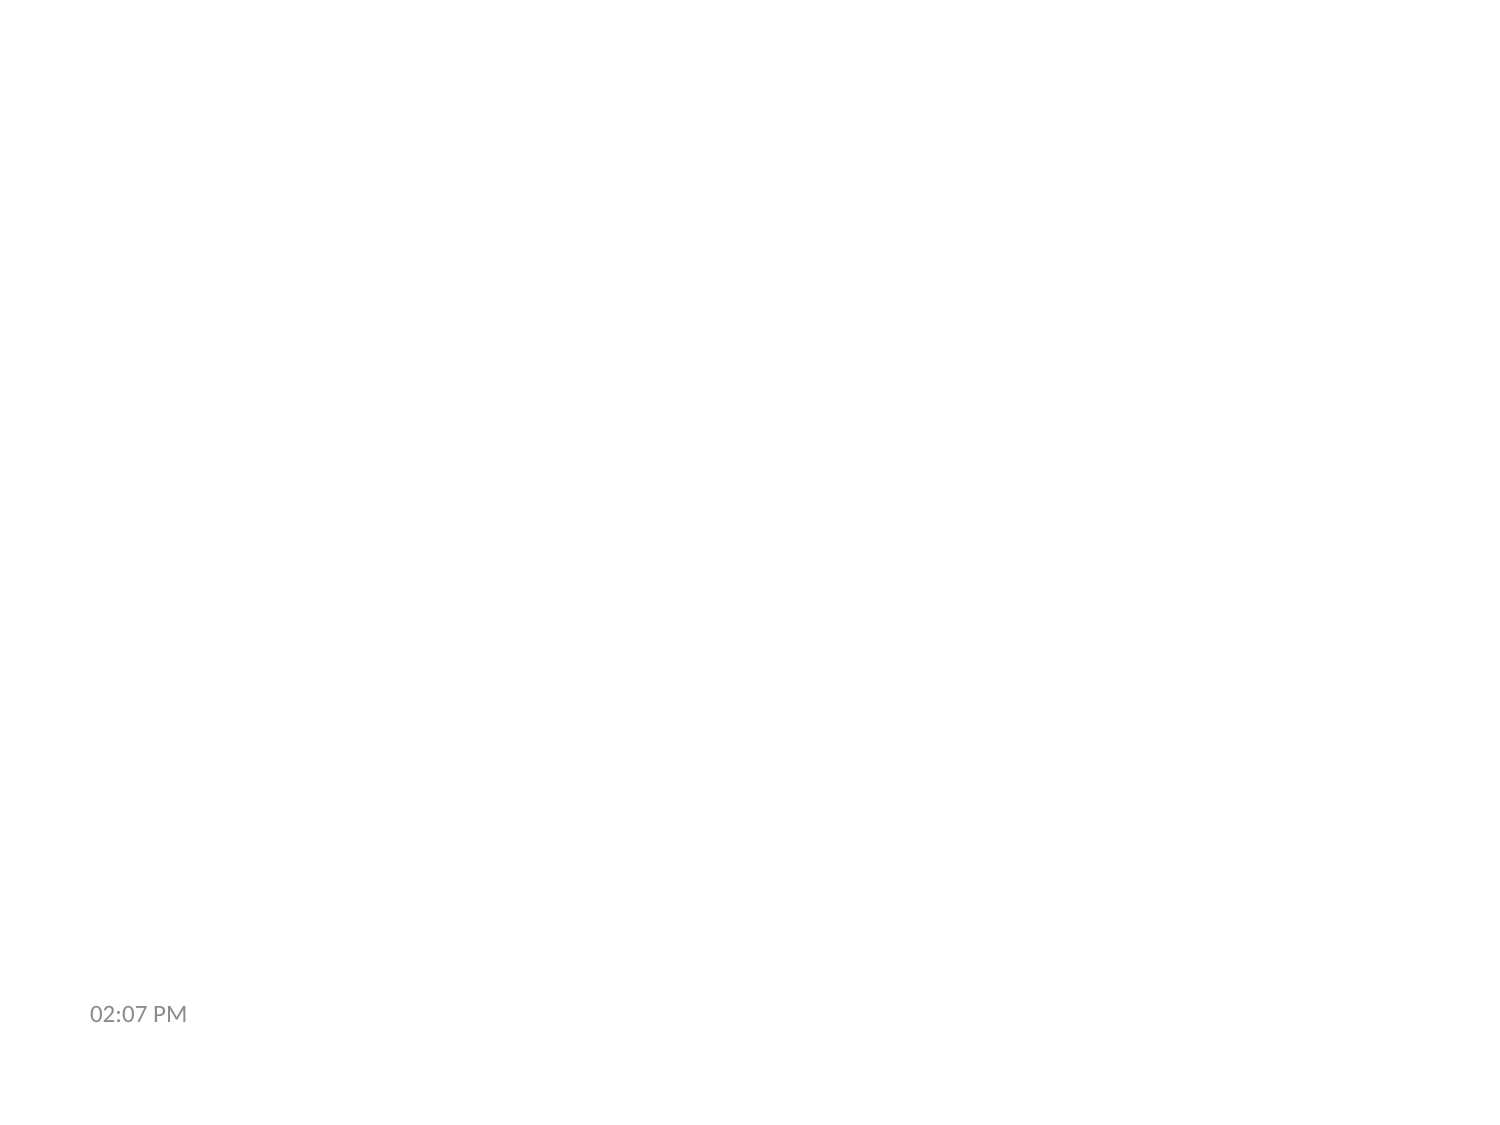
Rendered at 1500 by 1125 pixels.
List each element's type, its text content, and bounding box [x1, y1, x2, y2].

text_box 3:35 PM [75, 982, 425, 1043]
